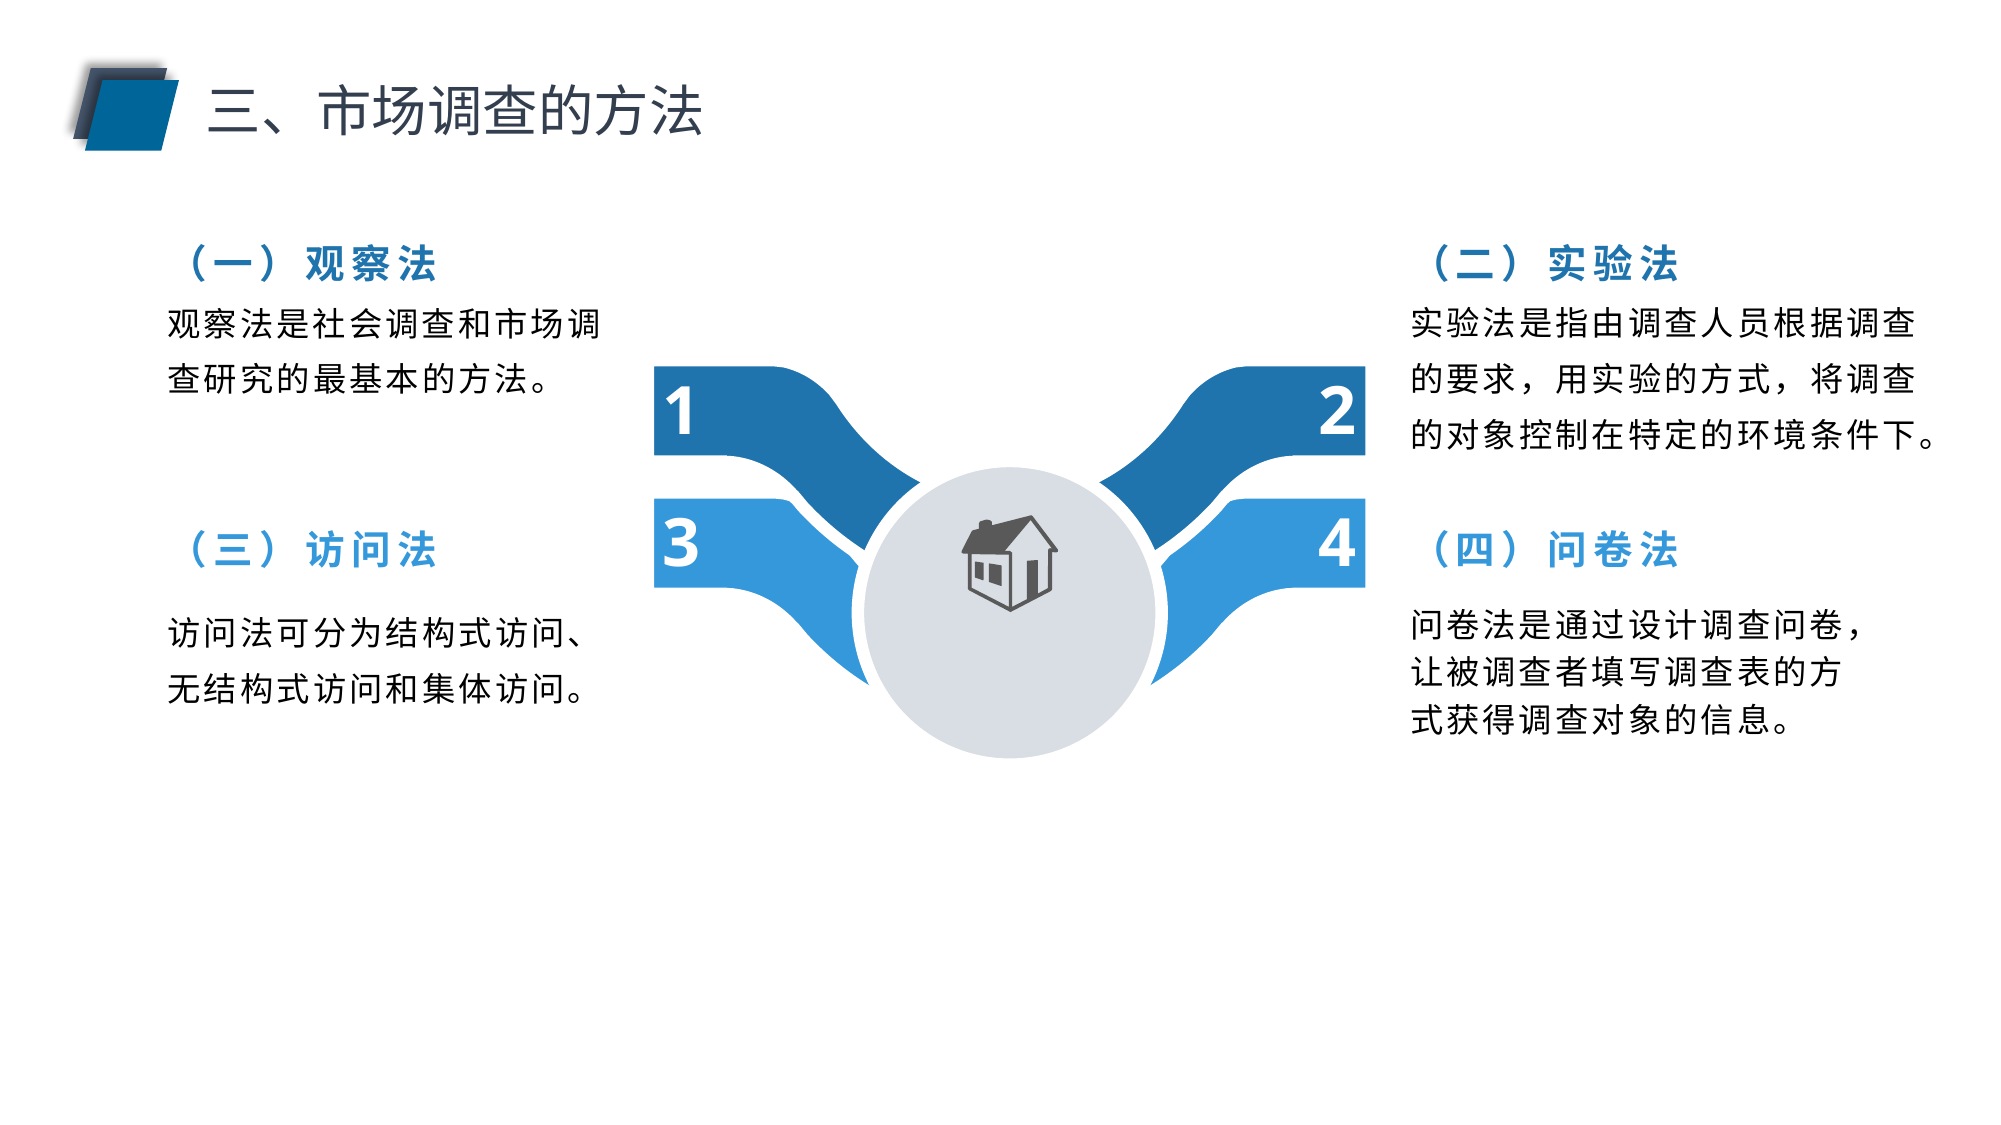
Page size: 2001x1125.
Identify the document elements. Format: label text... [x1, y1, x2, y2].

text_box 1 [646, 359, 933, 560]
text_box [961, 515, 1059, 613]
text_box （三）访问法 [153, 507, 628, 573]
text_box [856, 459, 1163, 766]
text_box 问卷法是通过设计调查问卷，让被调查者填写调查表的方式获得调查对象的信息。 [1395, 595, 1870, 760]
text_box 3 [646, 491, 886, 704]
text_box 三、市场调查的方法 [190, 68, 913, 150]
text_box 4 [1135, 491, 1373, 703]
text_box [73, 68, 179, 151]
text_box 实验法是指由调查人员根据调查的要求，用实验的方式，将调查的对象控制在特定的环境条件下。 [1395, 286, 1944, 482]
text_box （二）实验法 [1395, 221, 1870, 287]
text_box 观察法是社会调查和市场调查研究的最基本的方法。 [153, 287, 627, 412]
text_box 2 [1087, 359, 1373, 560]
text_box （四）问卷法 [1395, 507, 1870, 573]
text_box 访问法可分为结构式访问、无结构式访问和集体访问。 [153, 595, 627, 708]
text_box （一）观察法 [153, 221, 628, 287]
